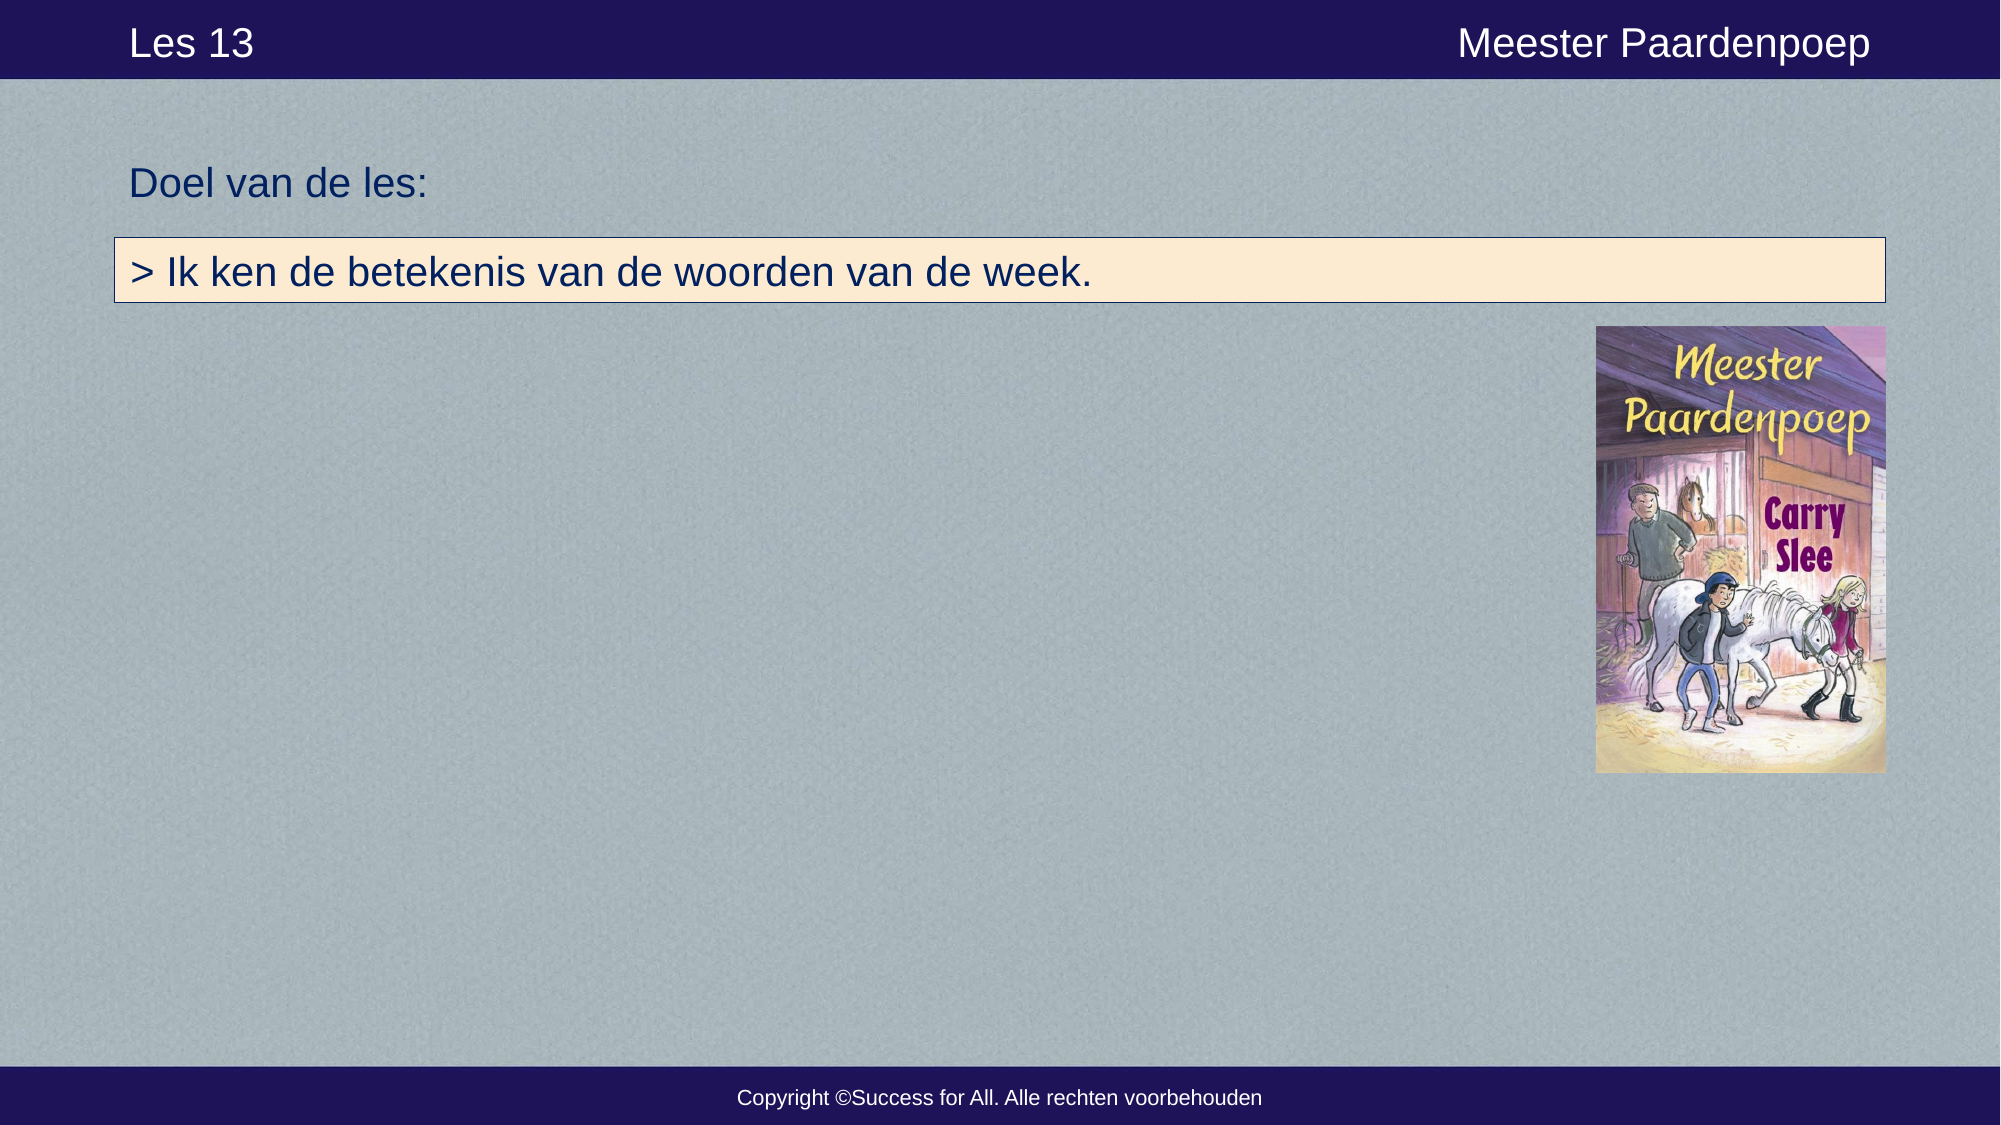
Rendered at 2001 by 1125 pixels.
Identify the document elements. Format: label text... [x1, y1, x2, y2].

picture [0, 0, 2001, 1125]
text_box Copyright ©Success for All. Alle rechten voorbehouden [0, 1076, 2000, 1125]
text_box > Ik ken de betekenis van de woorden van de week. [114, 237, 1886, 303]
text_box Doel van de les: [113, 148, 1635, 214]
text_box Les 13 [114, 8, 354, 73]
text_box Meester Paardenpoep [999, 8, 1886, 73]
